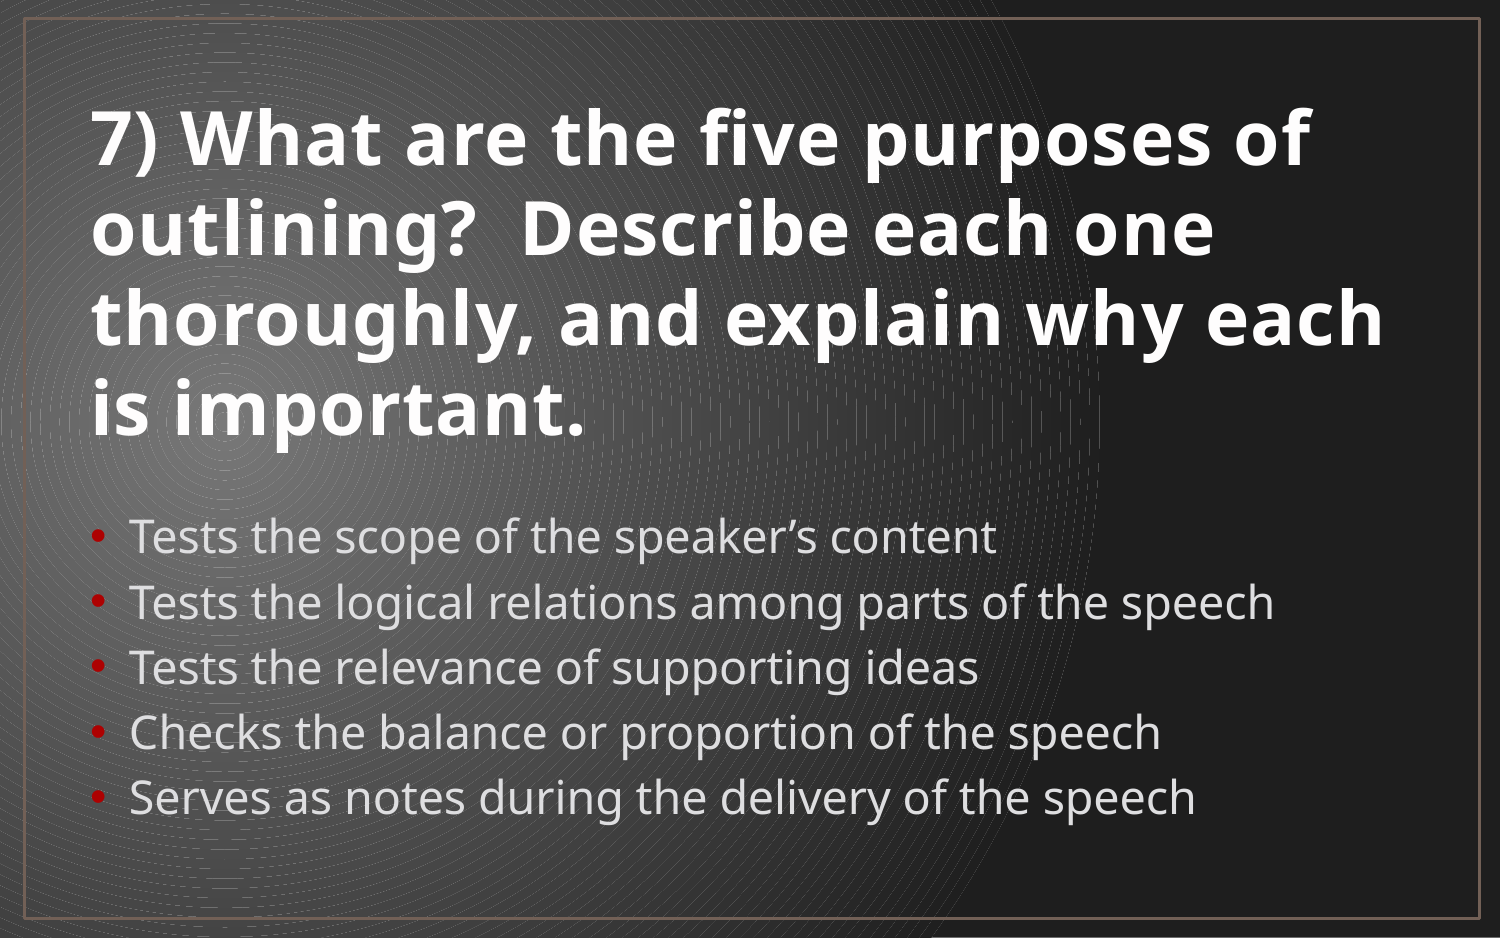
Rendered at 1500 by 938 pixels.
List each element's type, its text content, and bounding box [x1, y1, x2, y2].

title 7) What are the five purposes of outlining? Describe each one thoroughly, and explain why each is important. [75, 37, 1425, 459]
list Tests the scope of the speaker’s content Tests the logical relations among parts of the speech Tests the relevance of supporting ideas Checks the balance or proportion of the speech Serves as notes during the delivery of the speech [75, 500, 1425, 838]
